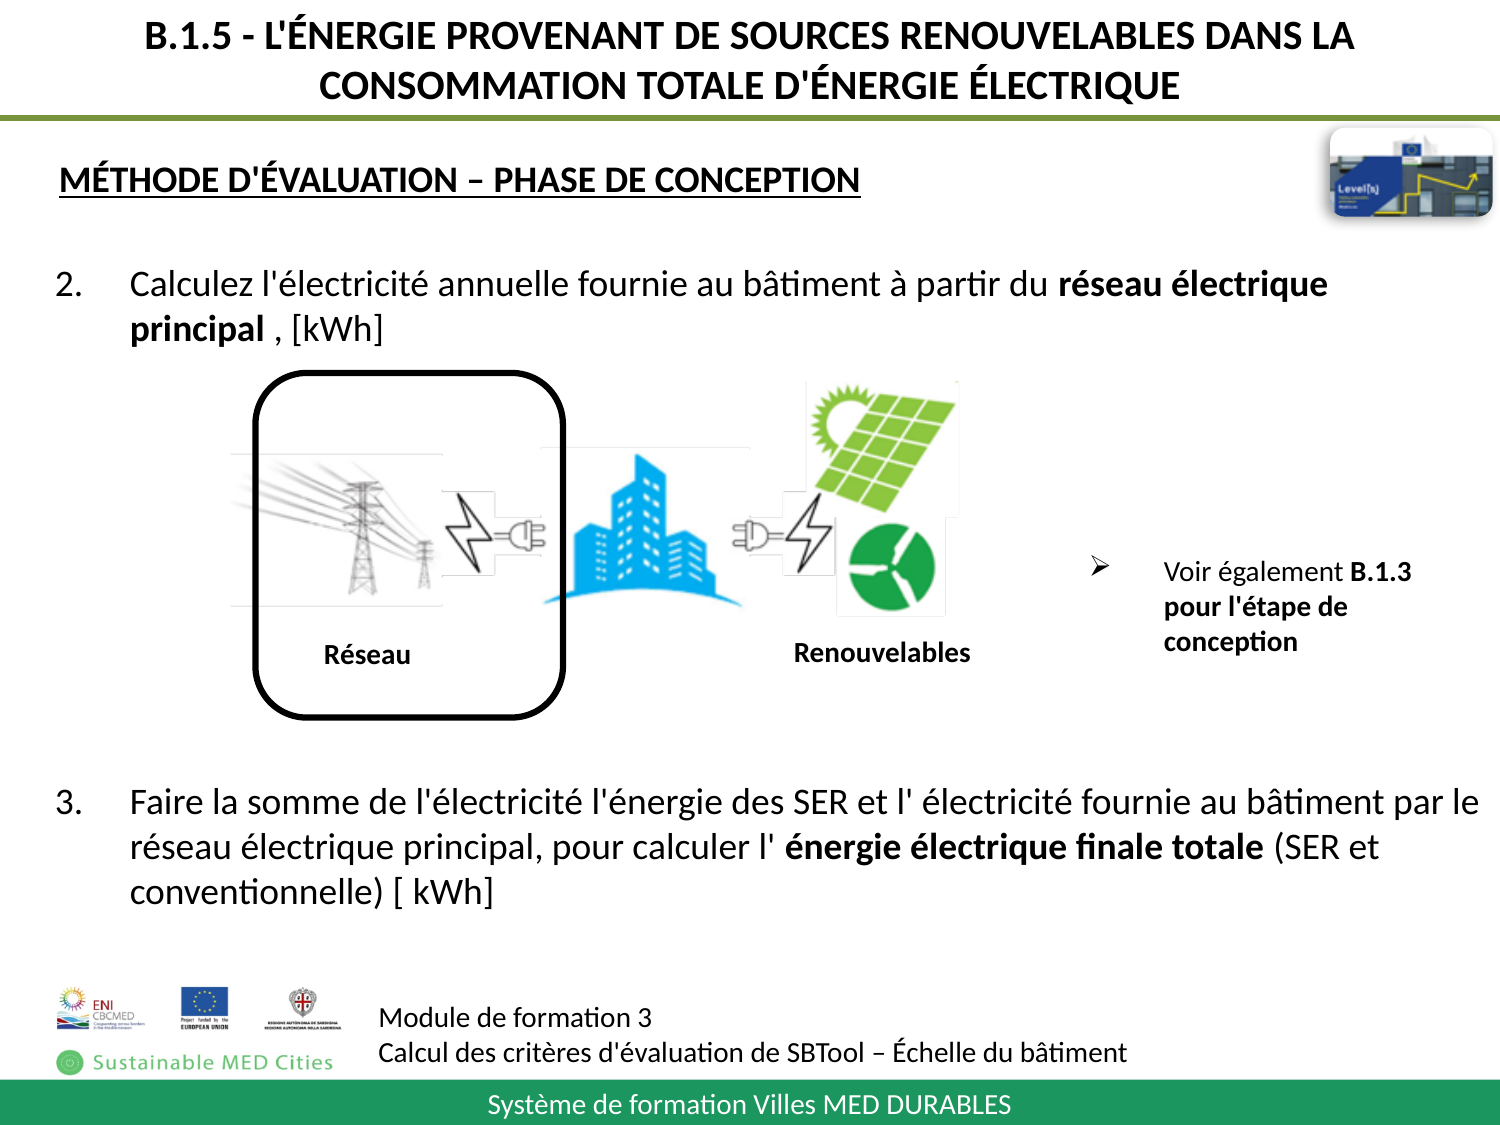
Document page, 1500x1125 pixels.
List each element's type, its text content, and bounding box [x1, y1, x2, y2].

text_box Voir également B.1.3 pour l'étape de conception [1074, 545, 1481, 665]
text_box Calculez l'électricité annuelle fournie au bâtiment à partir du réseau électrique principal , [kWh] Faire la somme de l'électricité l'énergie des SER et l' électricité fournie au bâtiment par le réseau électrique principal, pour calculer l' énergie électrique finale totale (SER et conventionnelle) [ kWh] [39, 251, 1500, 971]
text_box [230, 372, 988, 718]
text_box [0, 972, 1500, 1125]
title B.1.5 - L'ÉNERGIE PROVENANT DE SOURCES RENOUVELABLES DANS LA CONSOMMATION TOTALE D'ÉNERGIE ÉLECTRIQUE [0, 0, 1500, 117]
text_box MÉTHODE D'ÉVALUATION – PHASE DE CONCEPTION [43, 147, 1331, 235]
picture [1329, 127, 1493, 217]
